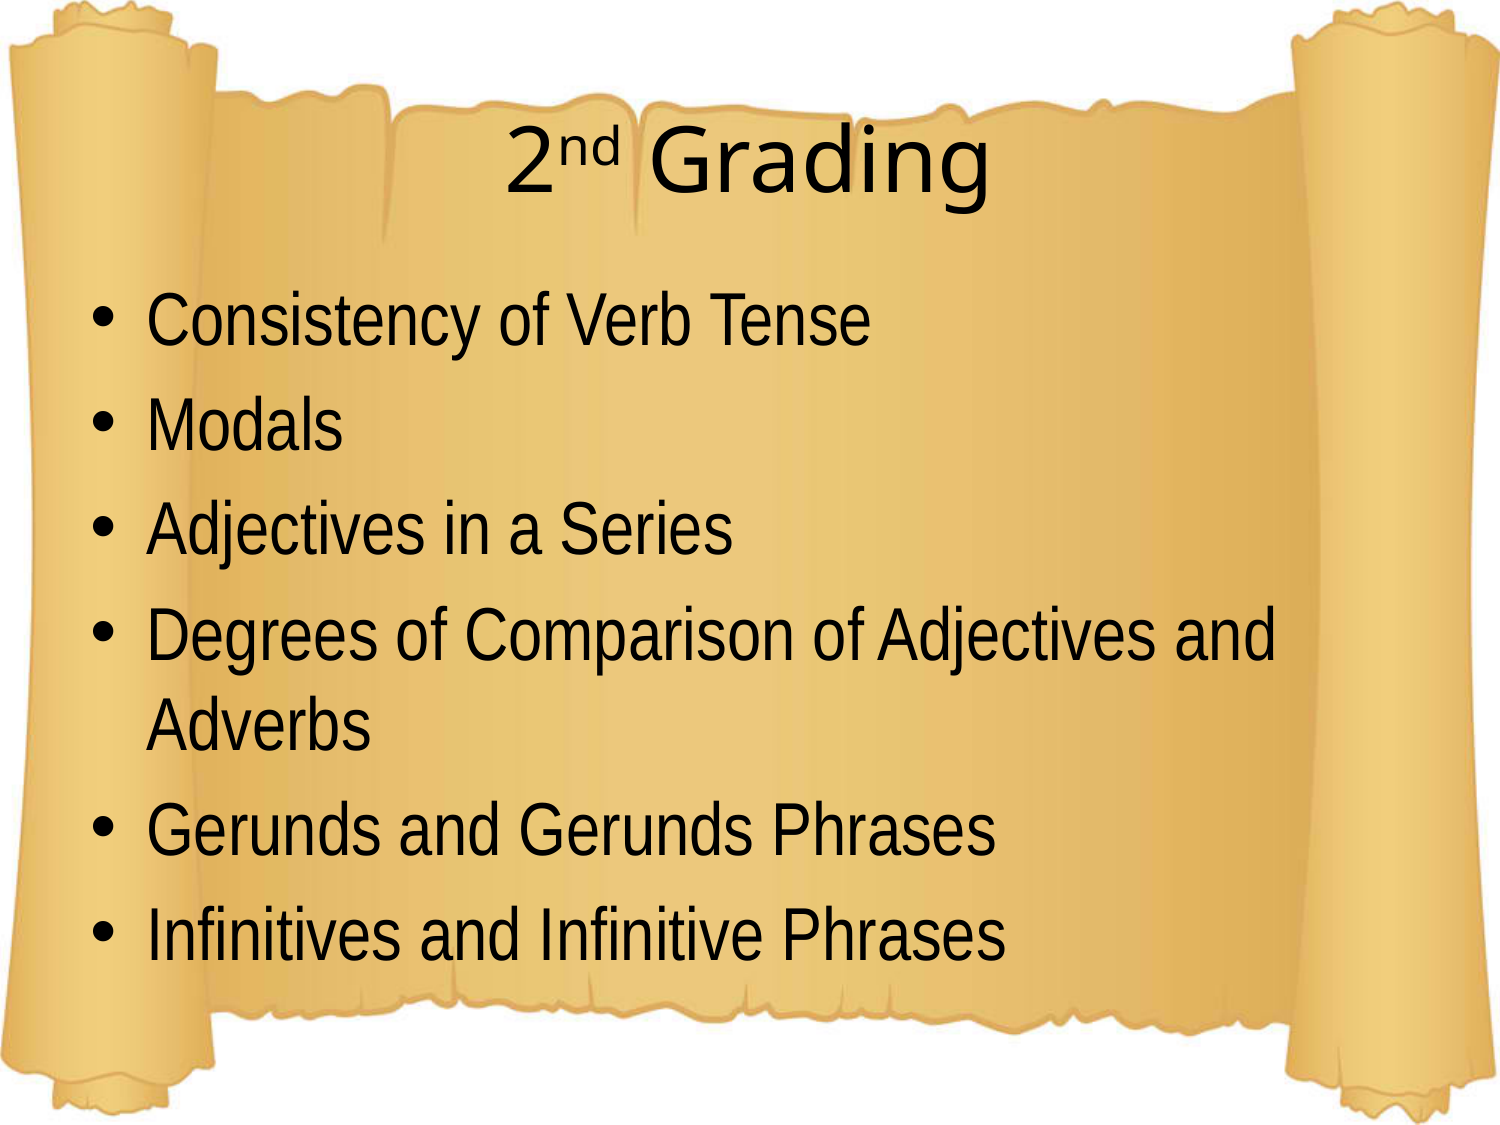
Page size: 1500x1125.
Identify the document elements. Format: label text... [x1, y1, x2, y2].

title 2nd Grading [75, 62, 1425, 250]
list Consistency of Verb Tense Modals Adjectives in a Series Degrees of Comparison of Adjectives and Adverbs Gerunds and Gerunds Phrases Infinitives and Infinitive Phrases [75, 262, 1425, 1005]
picture [0, 0, 1500, 1125]
